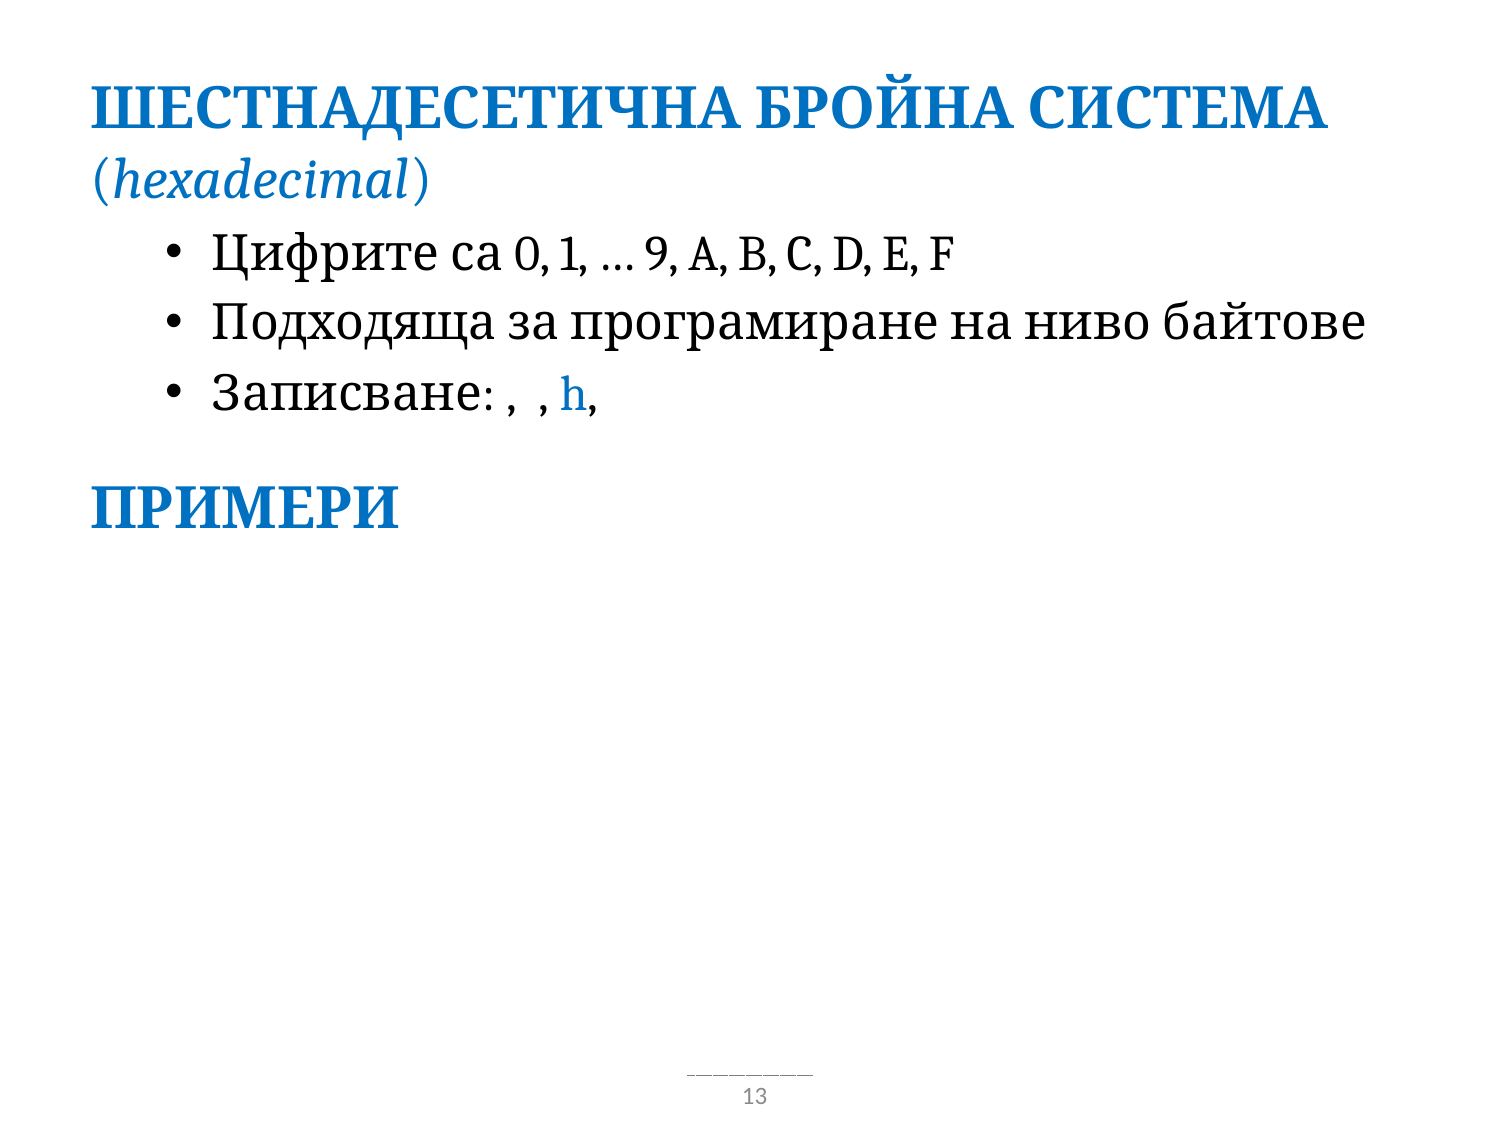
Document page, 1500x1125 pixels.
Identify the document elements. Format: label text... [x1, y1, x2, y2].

slide_number 13 [579, 1065, 930, 1125]
